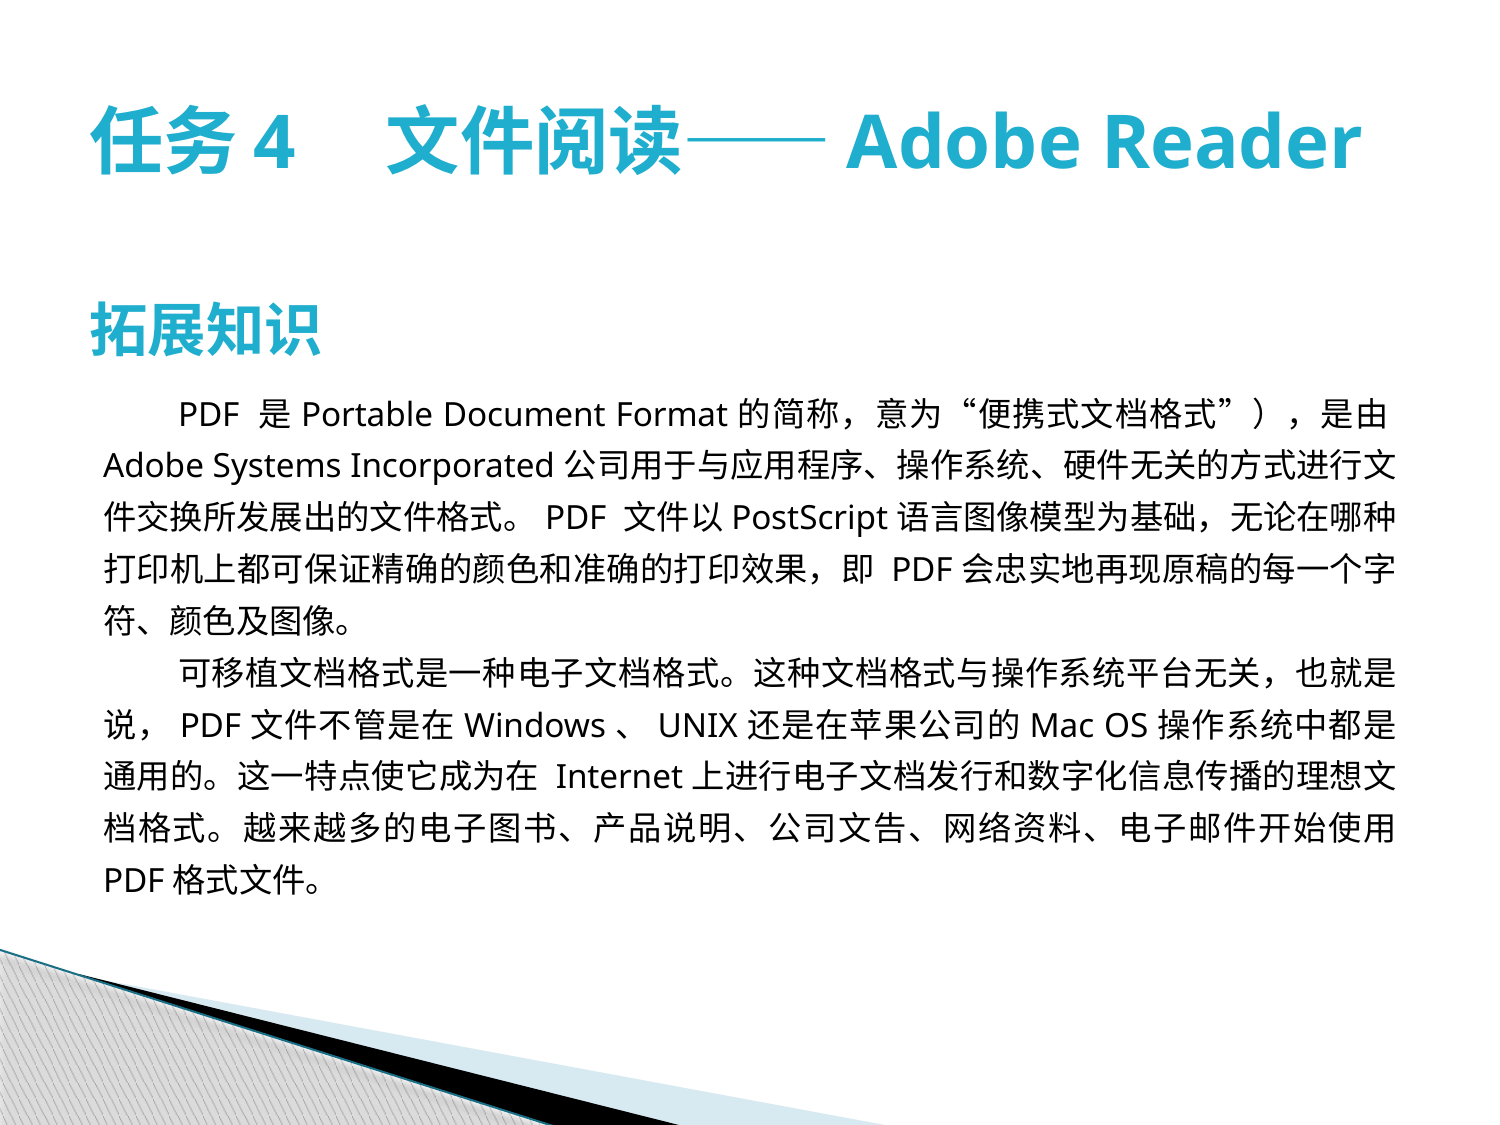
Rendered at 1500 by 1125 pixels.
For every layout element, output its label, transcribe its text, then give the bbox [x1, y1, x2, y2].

text_box PDF 是Portable Document Format的简称，意为“便携式文档格式”），是由Adobe Systems Incorporated公司用于与应用程序、操作系统、硬件无关的方式进行文件交换所发展出的文件格式。PDF 文件以PostScript语言图像模型为基础，无论在哪种打印机上都可保证精确的颜色和准确的打印效果，即 PDF会忠实地再现原稿的每一个字符、颜色及图像。 可移植文档格式是一种电子文档格式。这种文档格式与操作系统平台无关，也就是说，PDF文件不管是在Windows、UNIX还是在苹果公司的Mac OS操作系统中都是通用的。这一特点使它成为在 Internet上进行电子文档发行和数字化信息传播的理想文档格式。越来越多的电子图书、产品说明、公司文告、网络资料、电子邮件开始使用 PDF格式文件。 [88, 373, 1412, 907]
list 拓展知识 [75, 243, 1425, 1012]
title 任务4 文件阅读——Adobe Reader [75, 45, 1425, 233]
